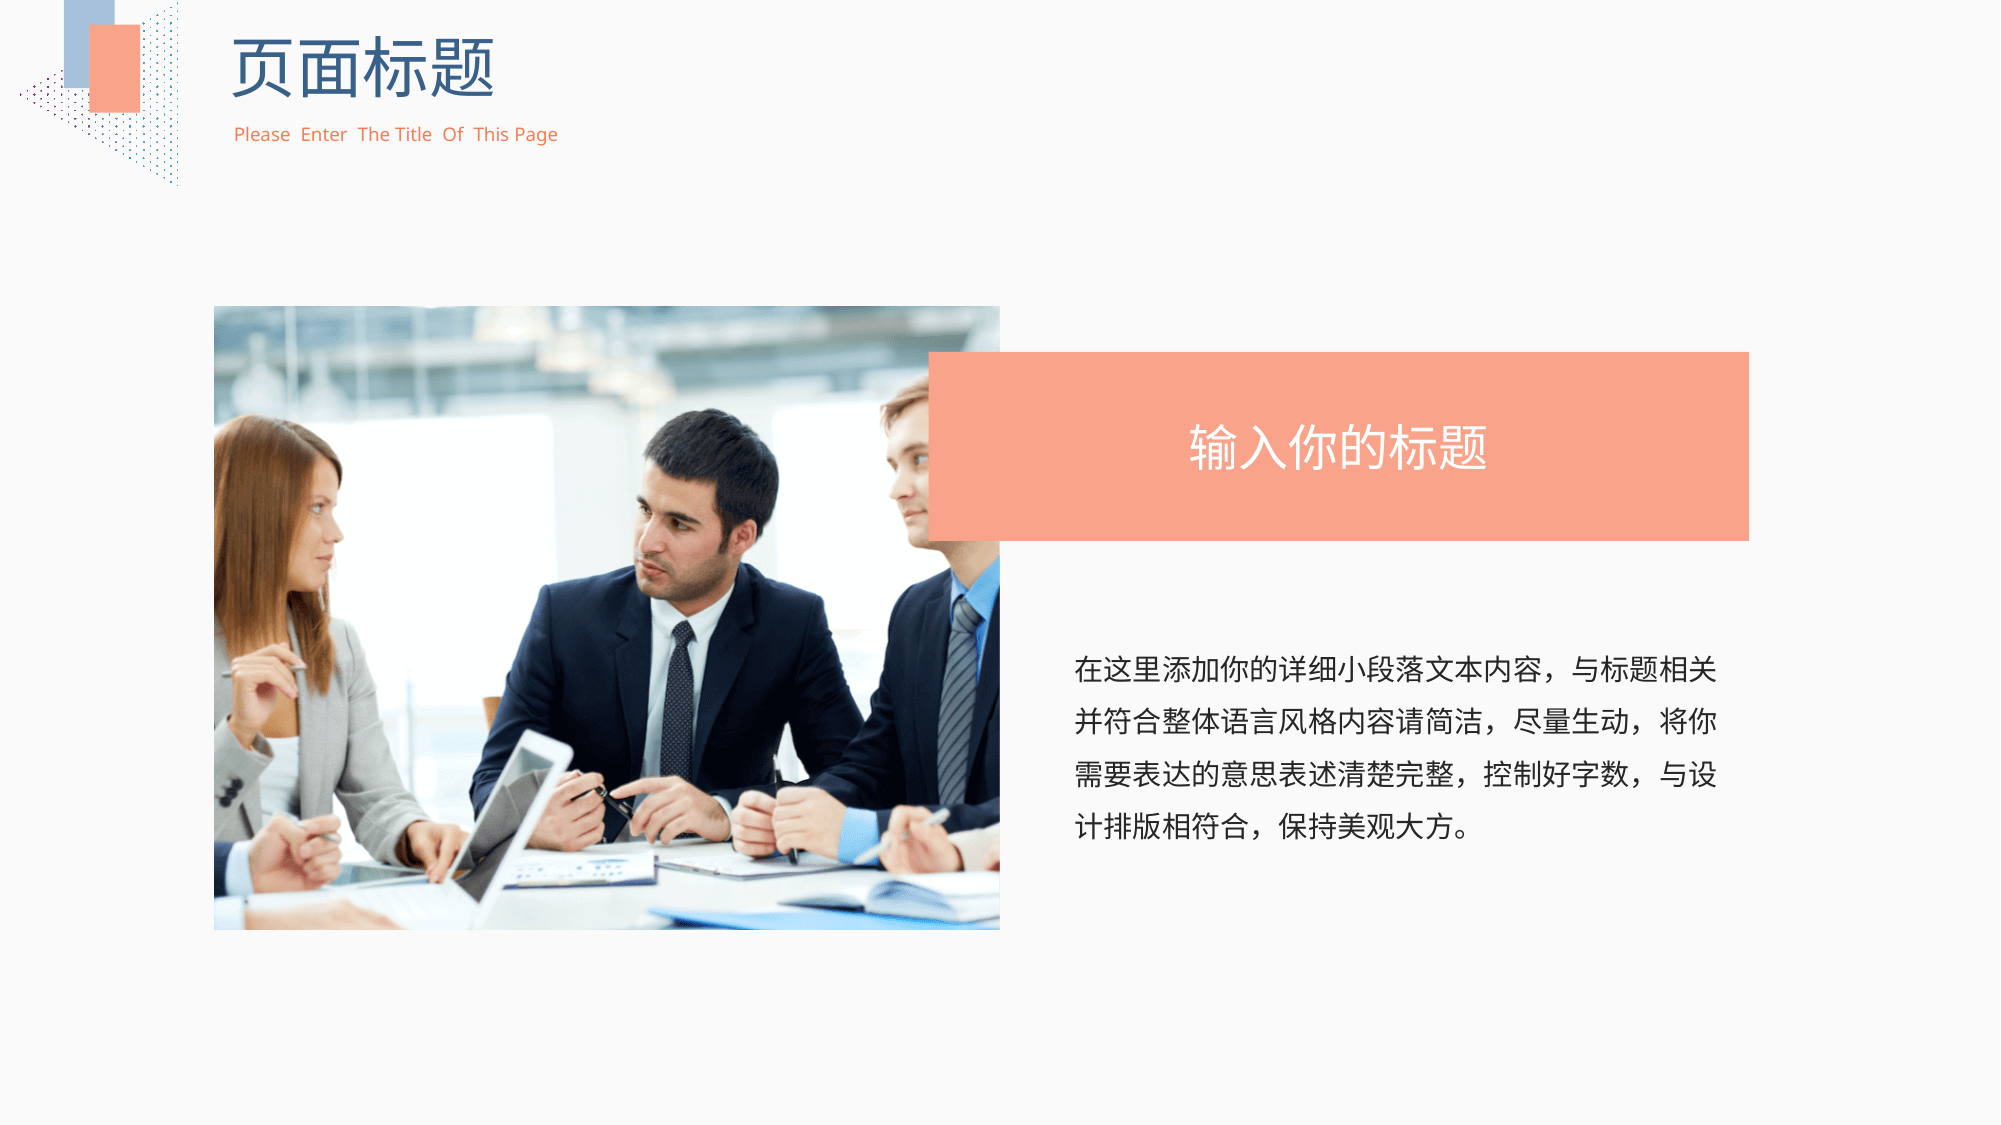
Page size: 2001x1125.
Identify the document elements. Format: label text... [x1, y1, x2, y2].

picture [214, 306, 1000, 930]
text_box 输入你的标题 [1000, 351, 1750, 542]
text_box 页面标题 [214, 18, 682, 114]
text_box Please Enter The Title Of This Page [219, 114, 686, 153]
text_box 在这里添加你的详细小段落文本内容，与标题相关并符合整体语言风格内容请简洁，尽量生动，将你需要表达的意思表述清楚完整，控制好字数，与设计排版相符合，保持美观大方。 [1059, 626, 1750, 851]
